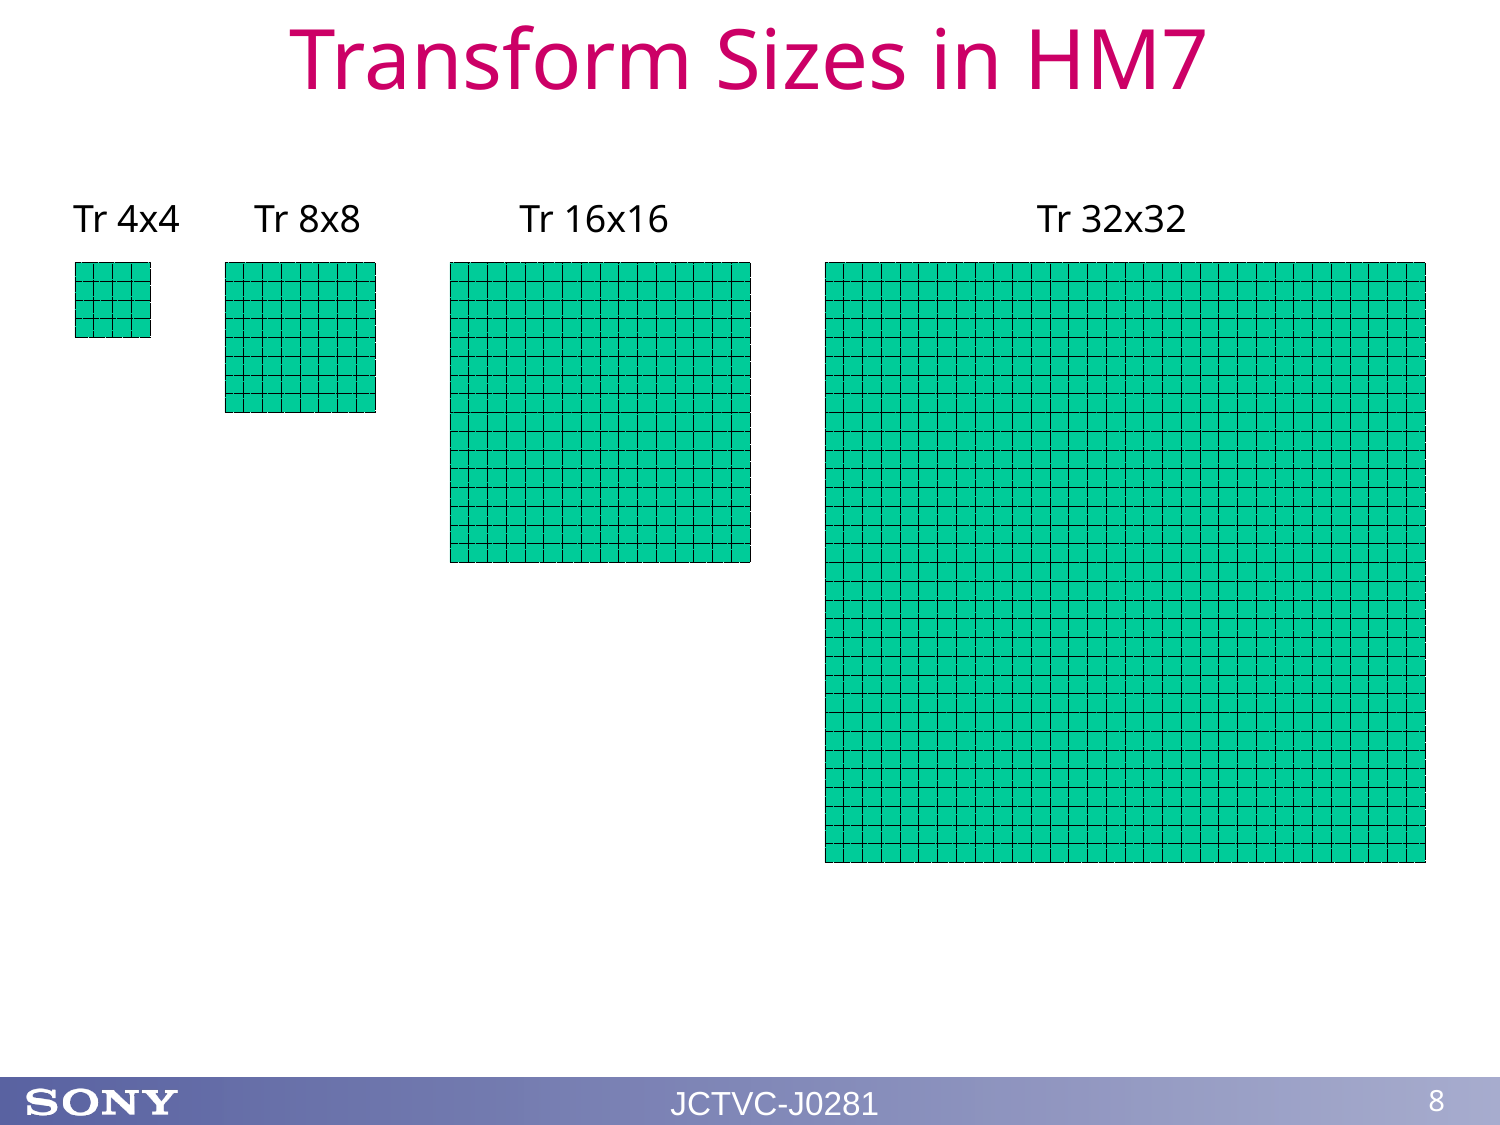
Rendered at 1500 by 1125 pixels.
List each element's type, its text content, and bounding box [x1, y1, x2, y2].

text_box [59, 187, 1426, 863]
title Transform Sizes in HM7 [0, 0, 1500, 115]
footer JCTVC-J0281 [537, 1074, 1013, 1125]
picture [26, 1088, 178, 1116]
slide_number 8 [1147, 1074, 1461, 1125]
